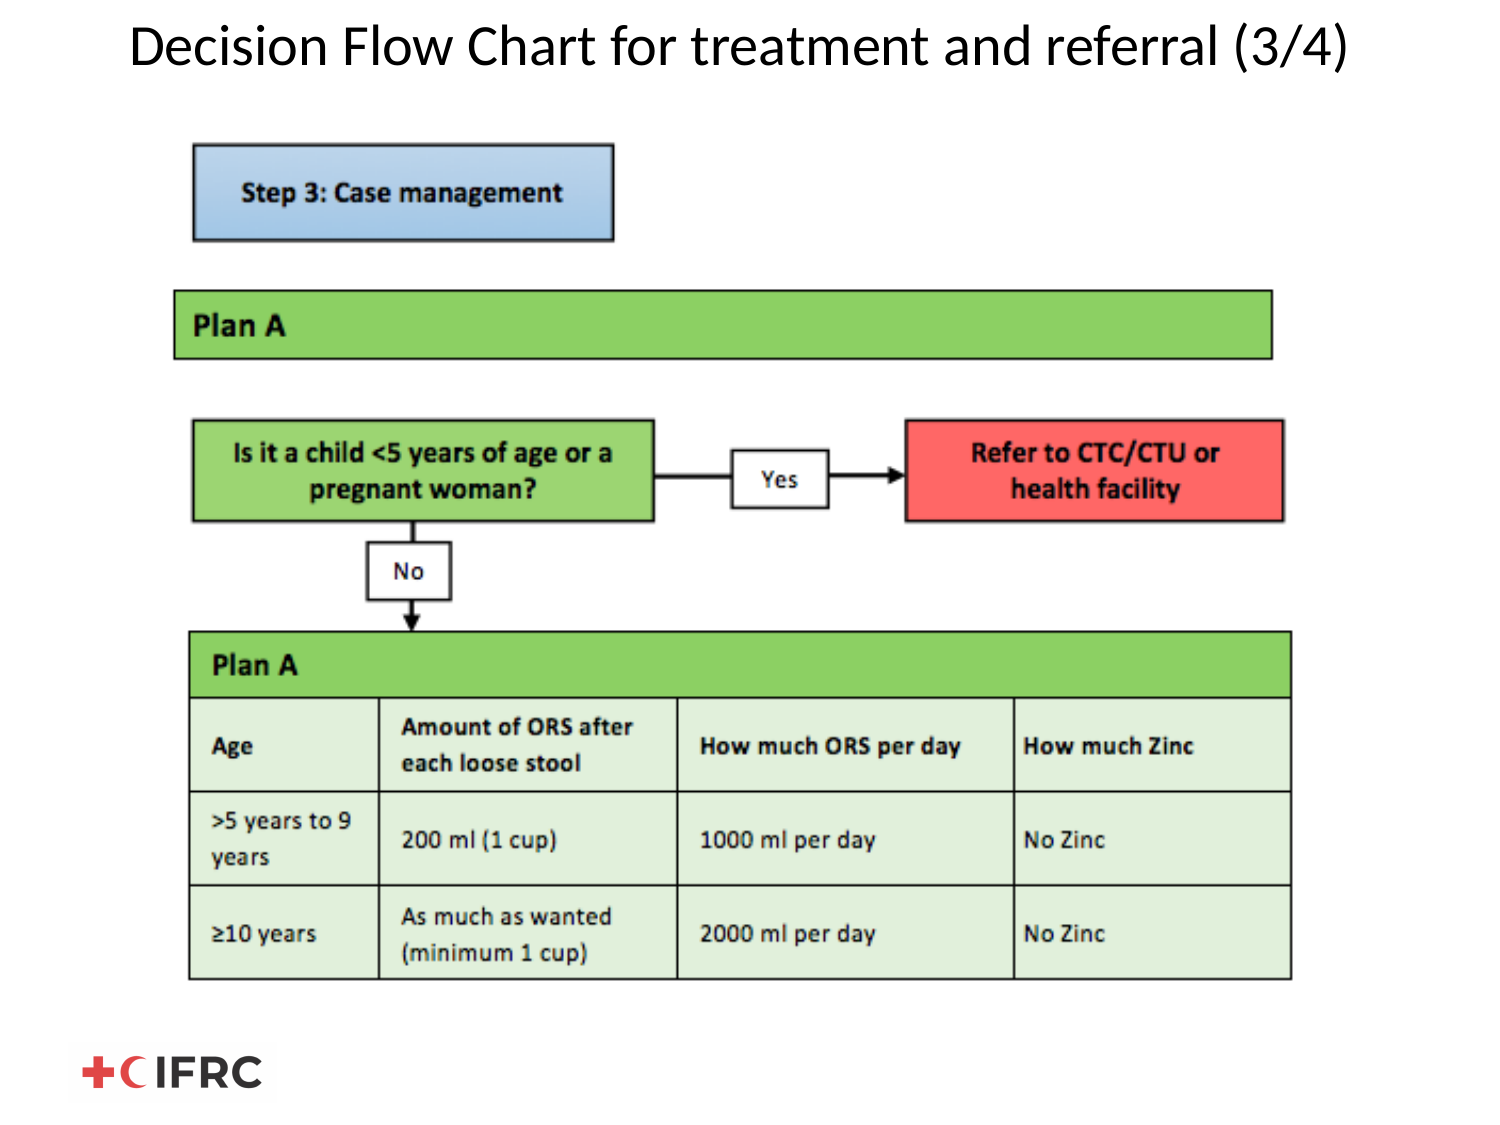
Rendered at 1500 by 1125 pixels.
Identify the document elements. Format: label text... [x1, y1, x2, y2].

picture [159, 125, 1329, 1034]
picture [68, 1042, 277, 1103]
text_box Decision Flow Chart for treatment and referral (3/4) [64, 0, 1415, 188]
